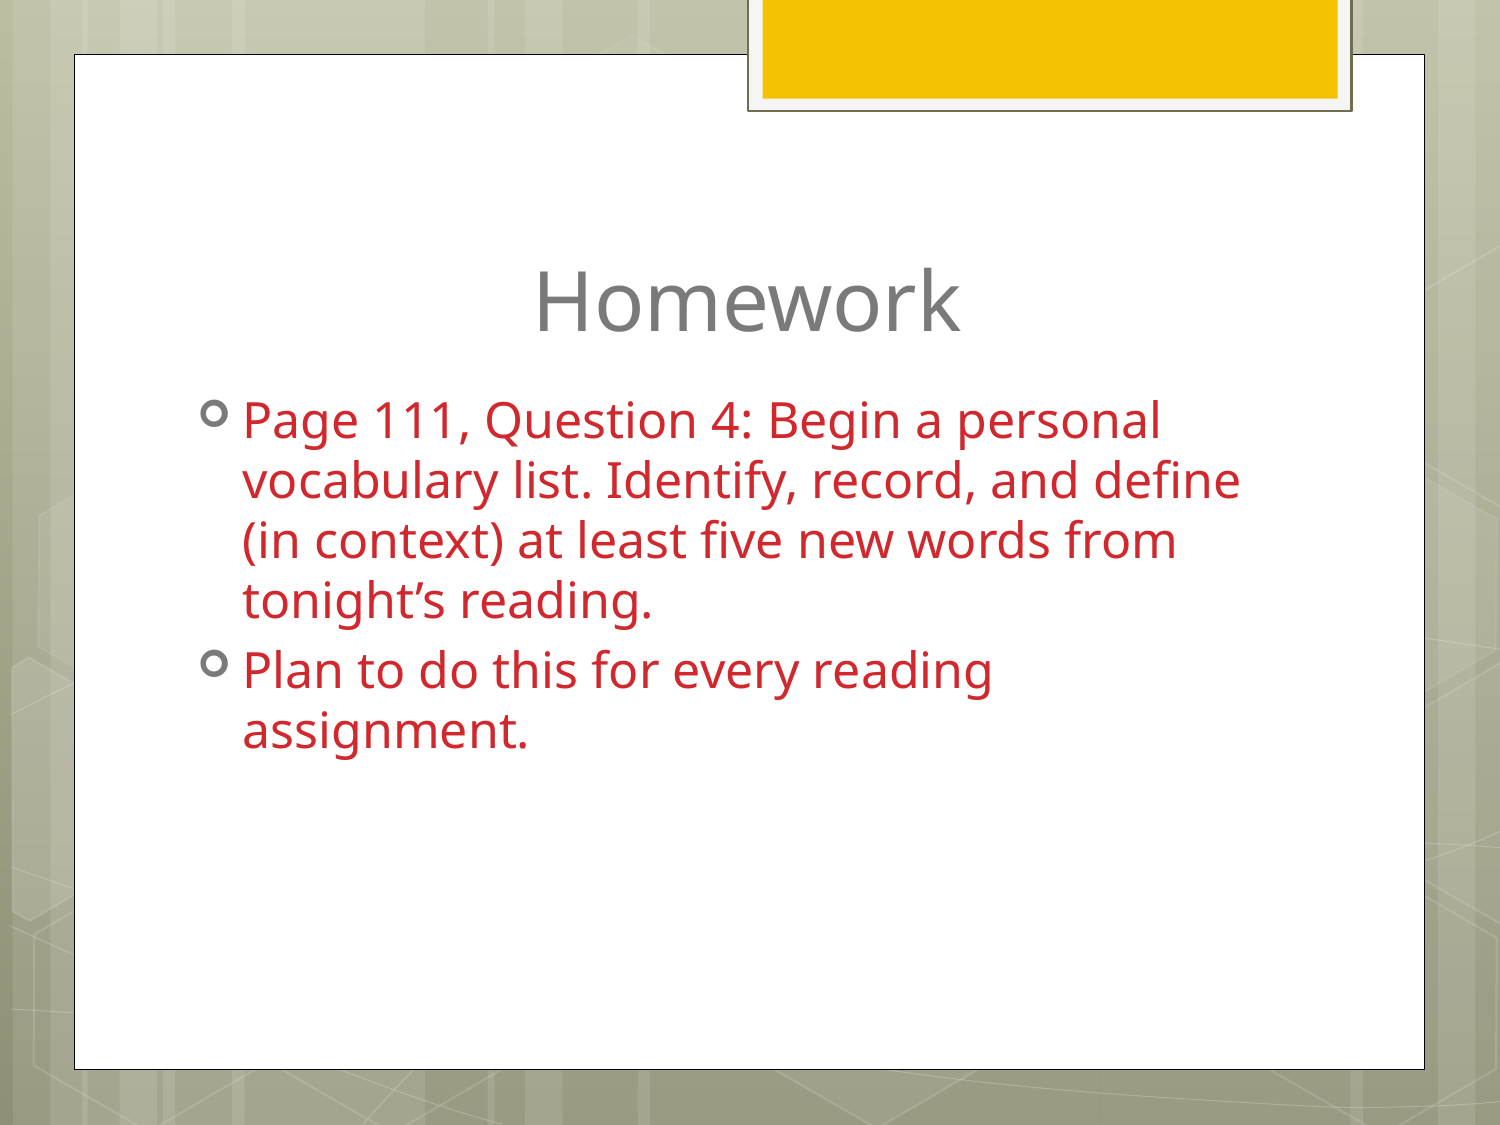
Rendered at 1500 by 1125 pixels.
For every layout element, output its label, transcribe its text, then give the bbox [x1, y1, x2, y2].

list Page 111, Question 4: Begin a personal vocabulary list. Identify, record, and define (in context) at least five new words from tonight’s reading. Plan to do this for every reading assignment. [171, 381, 1283, 957]
title Homework [171, 168, 1324, 357]
